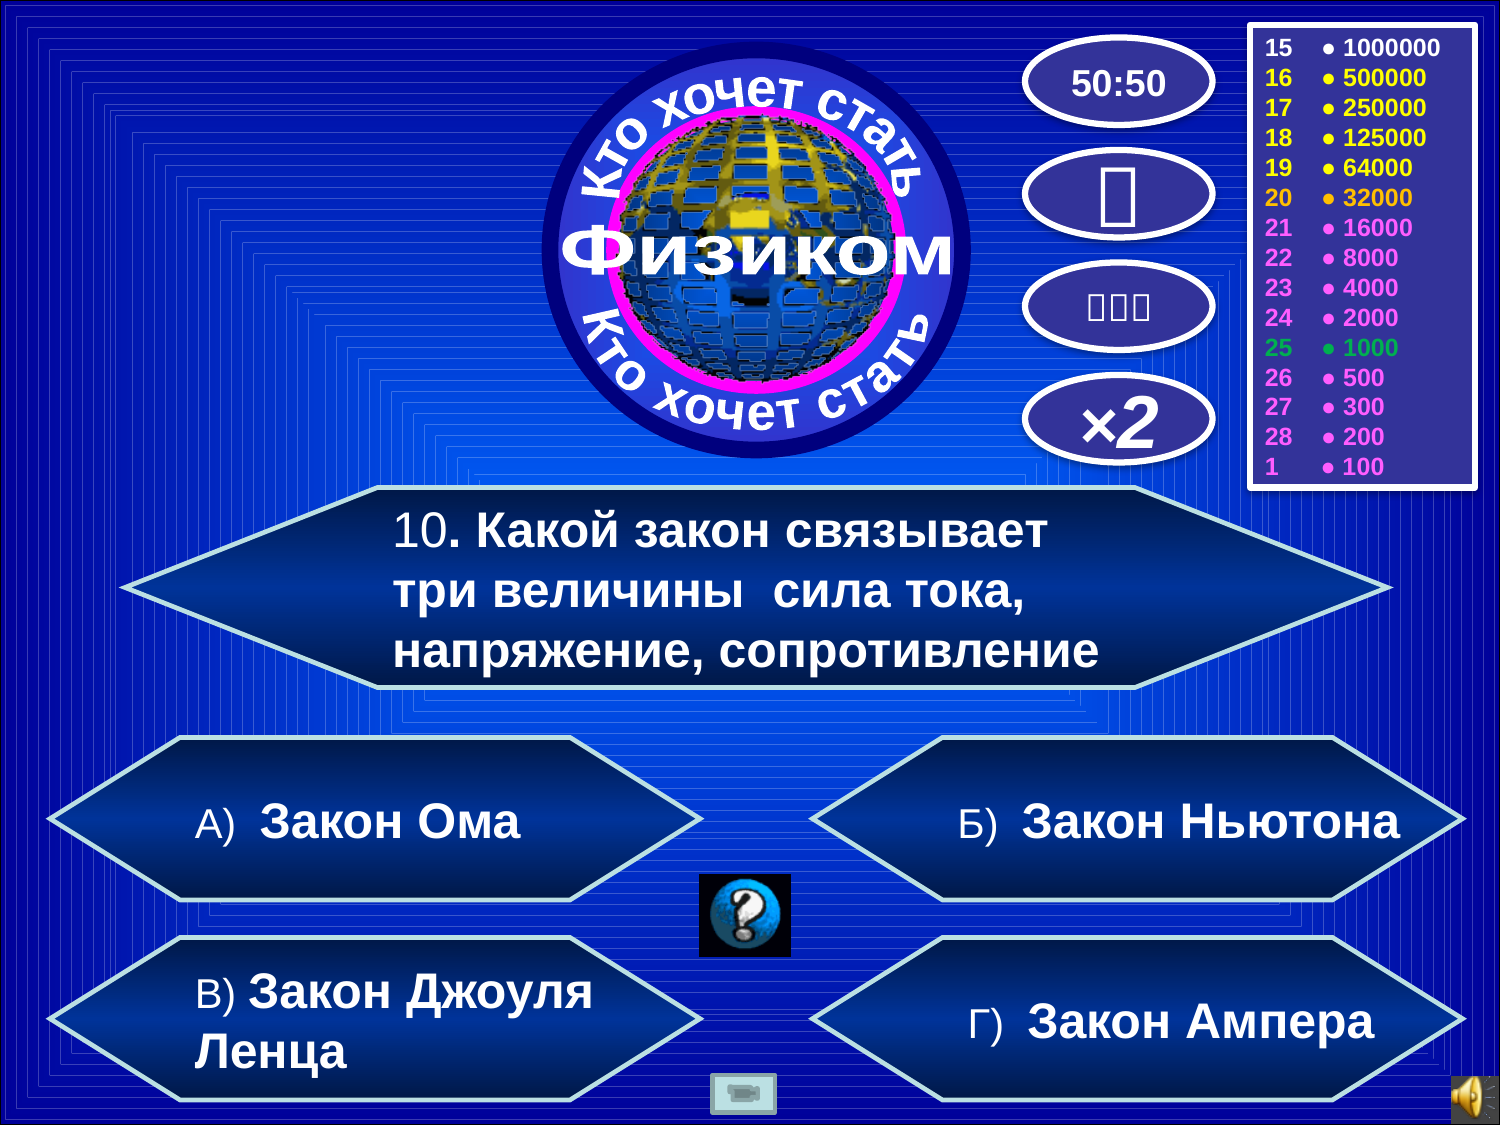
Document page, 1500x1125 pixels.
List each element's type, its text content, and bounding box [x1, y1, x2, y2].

text_box 10. Какой закон связывает три величины сила тока, напряжение, сопротивление [124, 487, 1388, 688]
text_box Г) Закон Ампера [812, 937, 1463, 1100]
text_box ×2 [1021, 371, 1216, 466]
text_box В) Закон Джоуля Ленца [50, 937, 701, 1100]
text_box ● 1000000 ● 500000 ● 250000 ● 125000 ● 64000 ● 32000 ● 16000 ● 8000 ● 4000 ● 2000 ● 1000 ● 500 ● 300 ● 200 1 ● 100 [1247, 22, 1478, 491]
picture [1449, 1074, 1500, 1125]
text_box [0, 0, 1500, 1125]
text_box Б) Закон Ньютона [812, 737, 1463, 900]
text_box 50:50 [1021, 34, 1216, 129]
text_box  [1021, 259, 1216, 354]
text_box А) Закон Ома [50, 737, 701, 900]
text_box [710, 1073, 777, 1115]
text_box [549, 49, 963, 391]
text_box  [1021, 146, 1216, 241]
picture [699, 874, 791, 958]
text_box [615, 396, 898, 451]
picture [612, 112, 901, 388]
